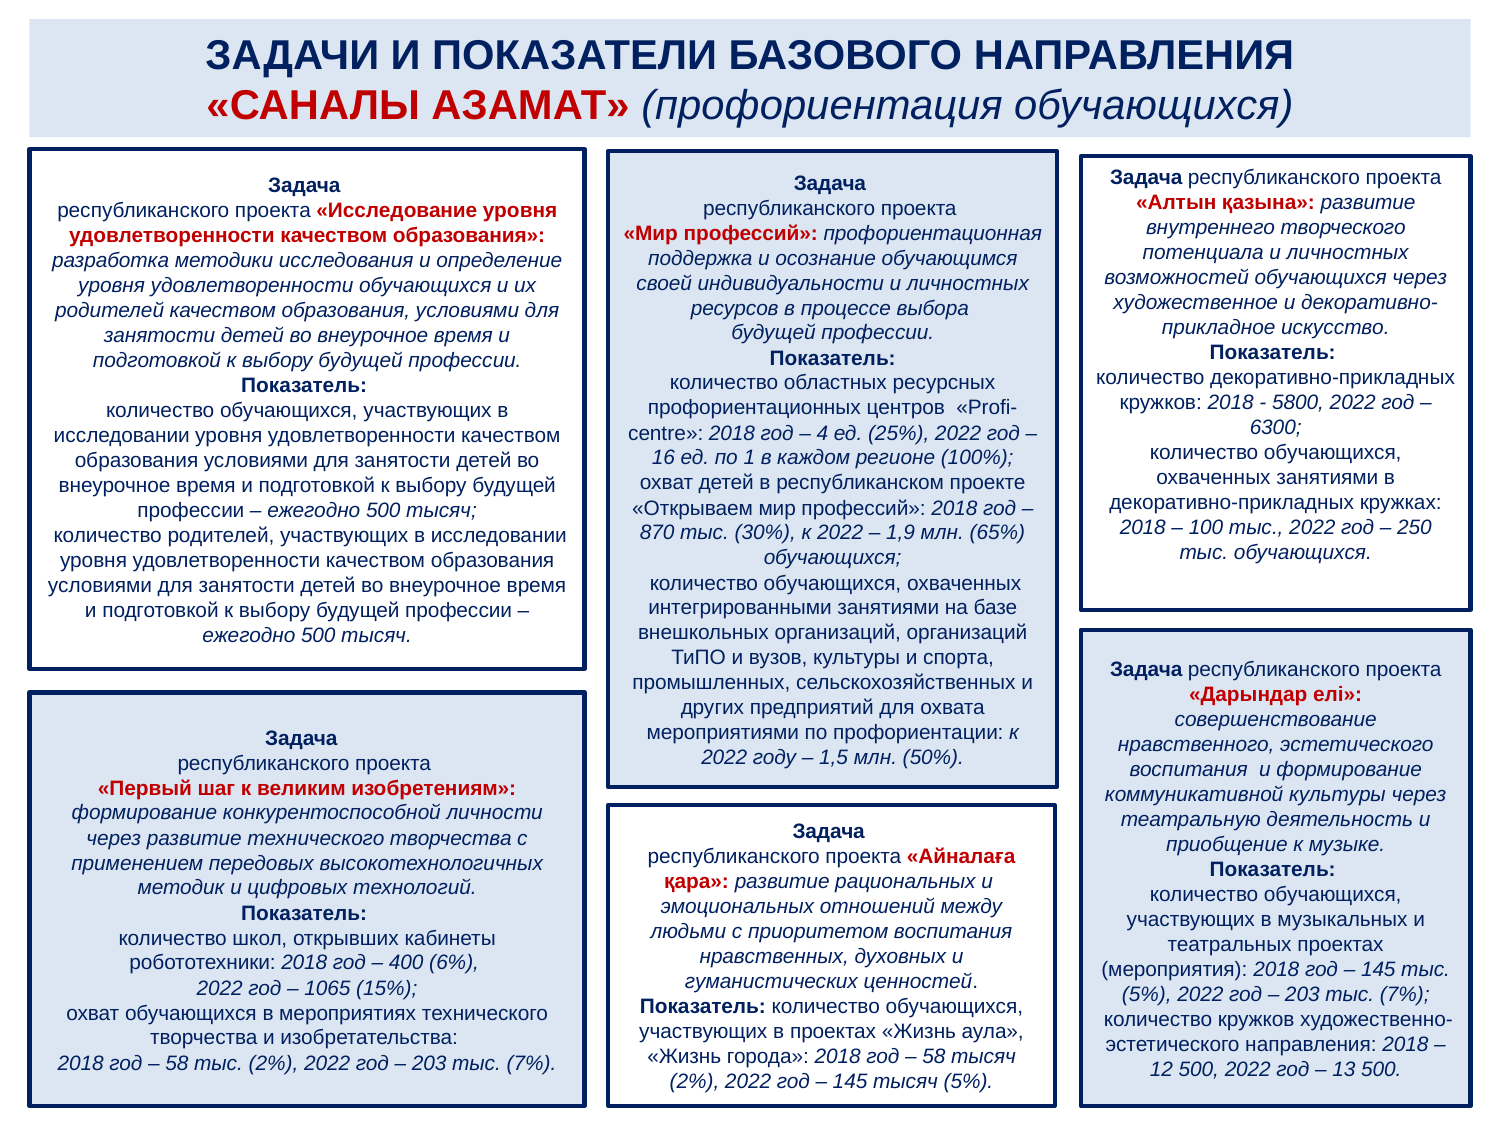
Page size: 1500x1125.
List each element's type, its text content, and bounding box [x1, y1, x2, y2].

text_box ЗАДАЧИ И ПОКАЗАТЕЛИ БАЗОВОГО НАПРАВЛЕНИЯ «САНАЛЫ АЗАМАТ» (профориентация обучающихся) [27, 17, 1473, 139]
text_box Задача республиканского проекта «Исследование уровня удовлетворенности качеством образования»: разработка методики исследования и определение уровня удовлетворенности обучающихся и их родителей качеством образования, условиями для занятости детей во внеурочное время и подготовкой к выбору будущей профессии. Показатель: количество обучающихся, участвующих в исследовании уровня удовлетворенности качеством образования условиями для занятости детей во внеурочное время и подготовкой к выбору будущей профессии – ежегодно 500 тысяч; количество родителей, участвующих в исследовании уровня удовлетворенности качеством образования условиями для занятости детей во внеурочное время и подготовкой к выбору будущей профессии – ежегодно 500 тысяч. [27, 147, 587, 671]
text_box Задача республиканского проекта «Айналаға қара»: развитие рациональных и эмоциональных отношений между людьми с приоритетом воспитания нравственных, духовных и гуманистических ценностей. Показатель: количество обучающихся, участвующих в проектах «Жизнь аула», «Жизнь города»: 2018 год – 58 тысяч (2%), 2022 год – 145 тысяч (5%). [606, 803, 1057, 1108]
text_box Задача республиканского проекта «Первый шаг к великим изобретениям»: формирование конкурентоспособной личности через развитие технического творчества с применением передовых высокотехнологичных методик и цифровых технологий. Показатель: количество школ, открывших кабинеты робототехники: 2018 год – 400 (6%), 2022 год – 1065 (15%); охват обучающихся в мероприятиях технического творчества и изобретательства: 2018 год – 58 тыс. (2%), 2022 год – 203 тыс. (7%). [27, 690, 587, 1108]
text_box Задача республиканского проекта «Алтын қазына»: развитие внутреннего творческого потенциала и личностных возможностей обучающихся через художественное и декоративно-прикладное искусство. Показатель: количество декоративно-прикладных кружков: 2018 - 5800, 2022 год – 6300; количество обучающихся, охваченных занятиями в декоративно-прикладных кружках: 2018 – 100 тыс., 2022 год – 250 тыс. обучающихся. [1079, 154, 1473, 612]
text_box Задача республиканского проекта «Мир профессий»: профориентационная поддержка и осознание обучающимся своей индивидуальности и личностных ресурсов в процессе выбора будущей профессии. Показатель: количество областных ресурсных профориентационных центров «Profi-centre»: 2018 год – 4 ед. (25%), 2022 год – 16 ед. по 1 в каждом регионе (100%); охват детей в республиканском проекте «Открываем мир профессий»: 2018 год – 870 тыс. (30%), к 2022 – 1,9 млн. (65%) обучающихся; количество обучающихся, охваченных интегрированными занятиями на базе внешкольных организаций, организаций ТиПО и вузов, культуры и спорта, промышленных, сельскохозяйственных и других предприятий для охвата мероприятиями по профориентации: к 2022 году – 1,5 млн. (50%). [606, 149, 1059, 789]
text_box Задача республиканского проекта «Дарындар елі»: совершенствование нравственного, эстетического воспитания и формирование коммуникативной культуры через театральную деятельность и приобщение к музыке. Показатель: количество обучающихся, участвующих в музыкальных и театральных проектах (мероприятия): 2018 год – 145 тыс. (5%), 2022 год – 203 тыс. (7%); количество кружков художественно-эстетического направления: 2018 – 12 500, 2022 год – 13 500. [1079, 628, 1473, 1108]
